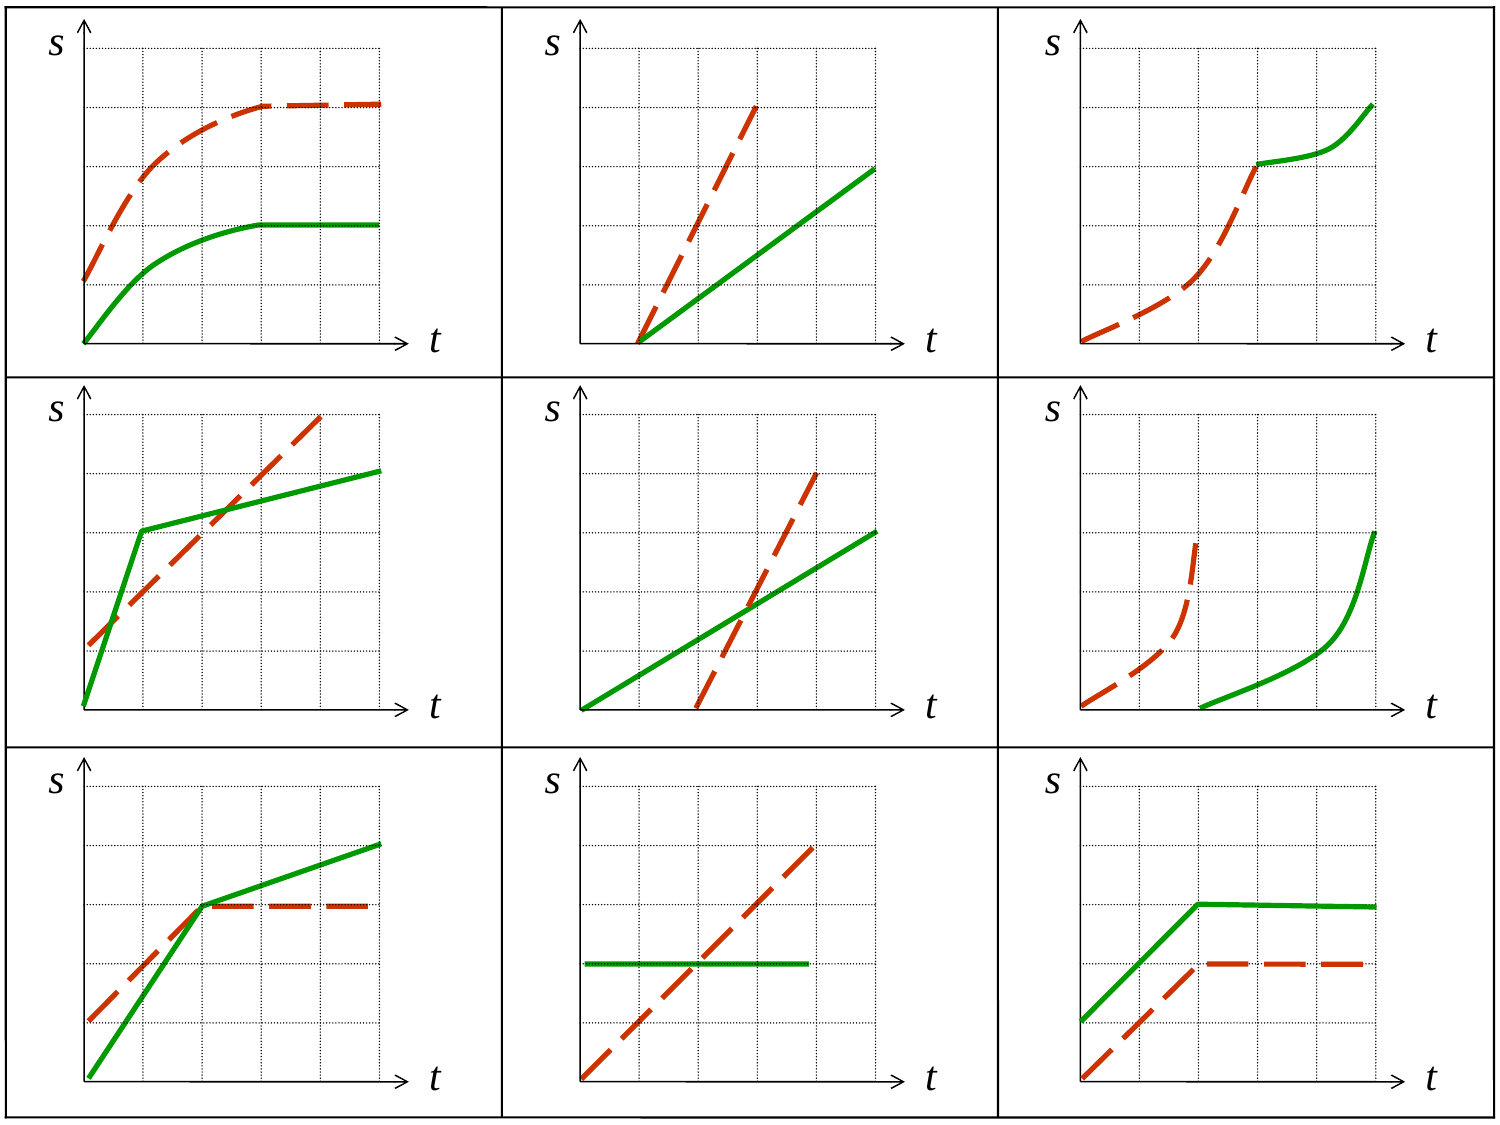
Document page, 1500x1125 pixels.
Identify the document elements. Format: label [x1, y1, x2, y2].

text_box [5, 6, 1495, 1118]
